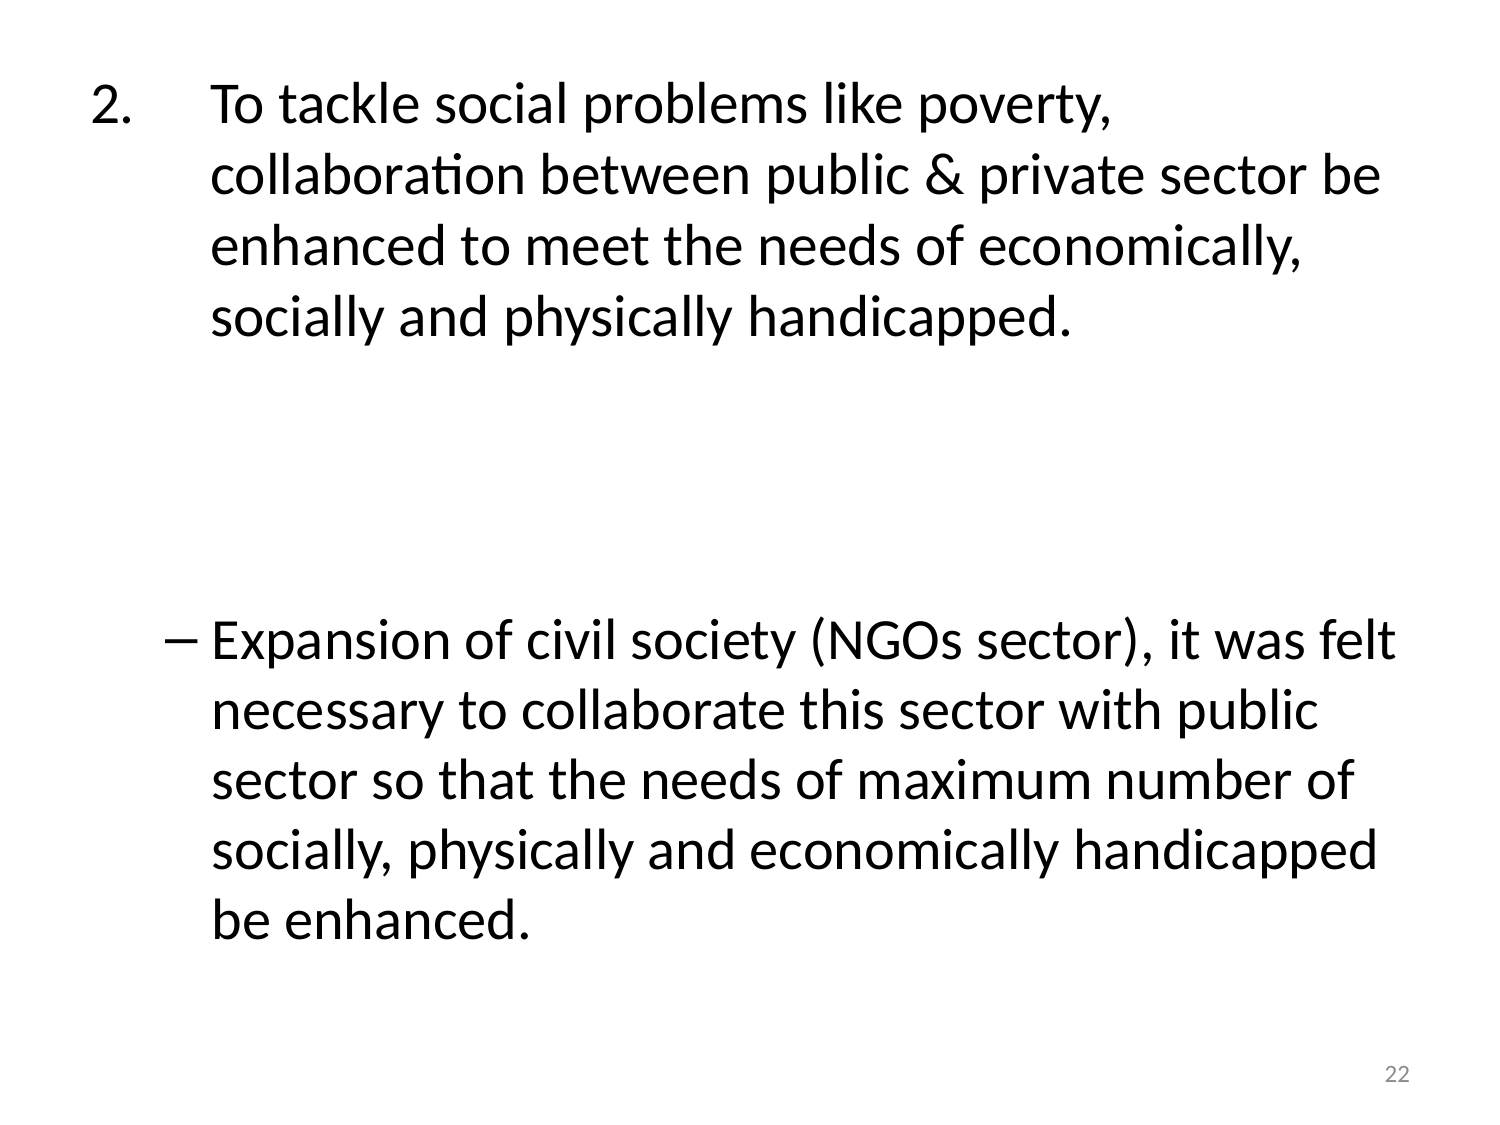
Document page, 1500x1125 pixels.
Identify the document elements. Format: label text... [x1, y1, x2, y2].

slide_number 22 [1074, 1042, 1425, 1103]
list Expansion of civil society (NGOs sector), it was felt necessary to collaborate this sector with public sector so that the needs of maximum number of socially, physically and economically handicapped be enhanced. [75, 412, 1425, 1005]
title To tackle social problems like poverty, collaboration between public & private sector be enhanced to meet the needs of economically, socially and physically handicapped. [75, 37, 1425, 375]
